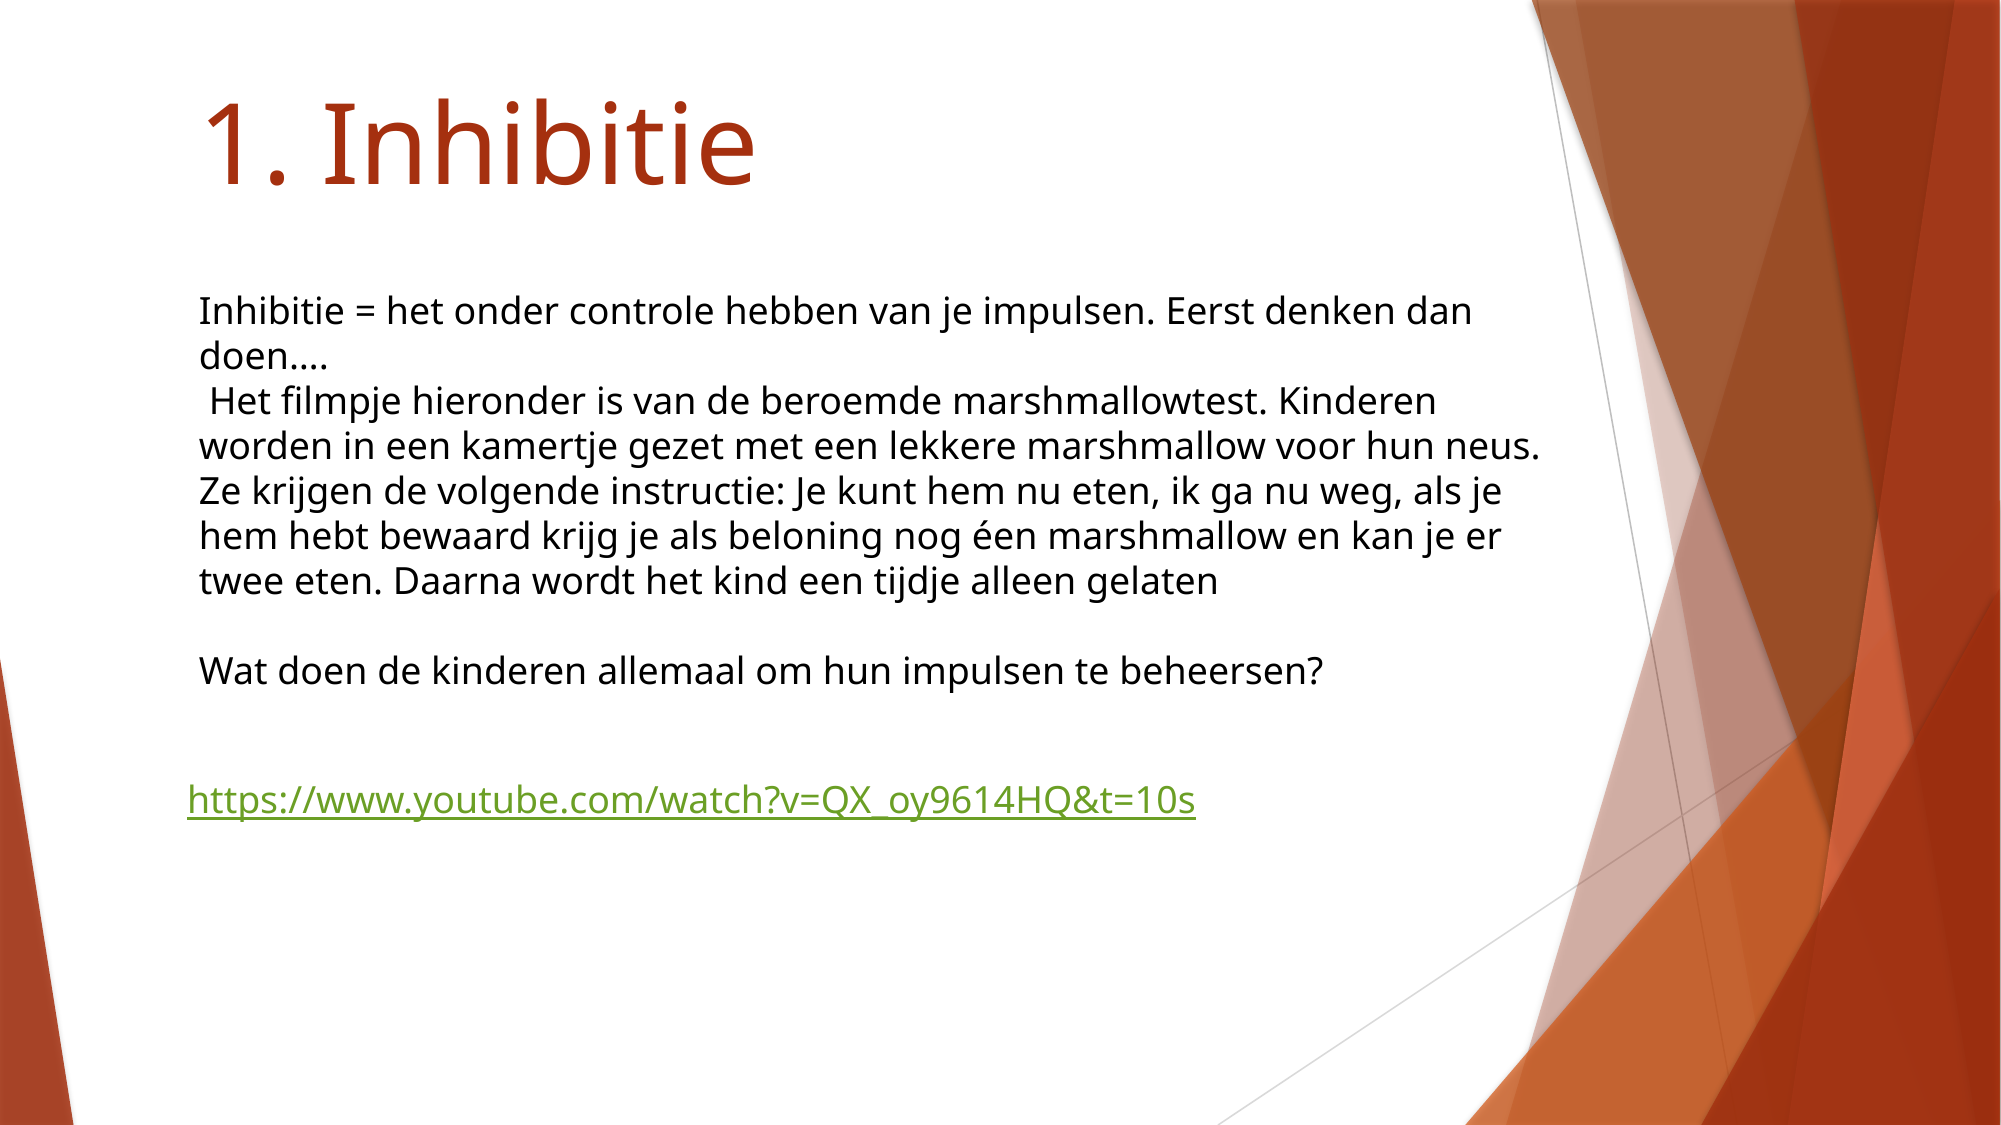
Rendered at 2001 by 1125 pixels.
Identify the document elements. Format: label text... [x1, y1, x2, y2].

text_box https://www.youtube.com/watch?v=QX_oy9614HQ&t=10s [172, 768, 1212, 925]
text_box 1. Inhibitie [183, 64, 775, 215]
text_box Inhibitie = het onder controle hebben van je impulsen. Eerst denken dan doen…. Het filmpje hieronder is van de beroemde marshmallowtest. Kinderen worden in een kamertje gezet met een lekkere marshmallow voor hun neus. Ze krijgen de volgende instructie: Je kunt hem nu eten, ik ga nu weg, als je hem hebt bewaard krijg je als beloning nog éen marshmallow en kan je er twee eten. Daarna wordt het kind een tijdje alleen gelaten Wat doen de kinderen allemaal om hun impulsen te beheersen? [184, 280, 1568, 700]
